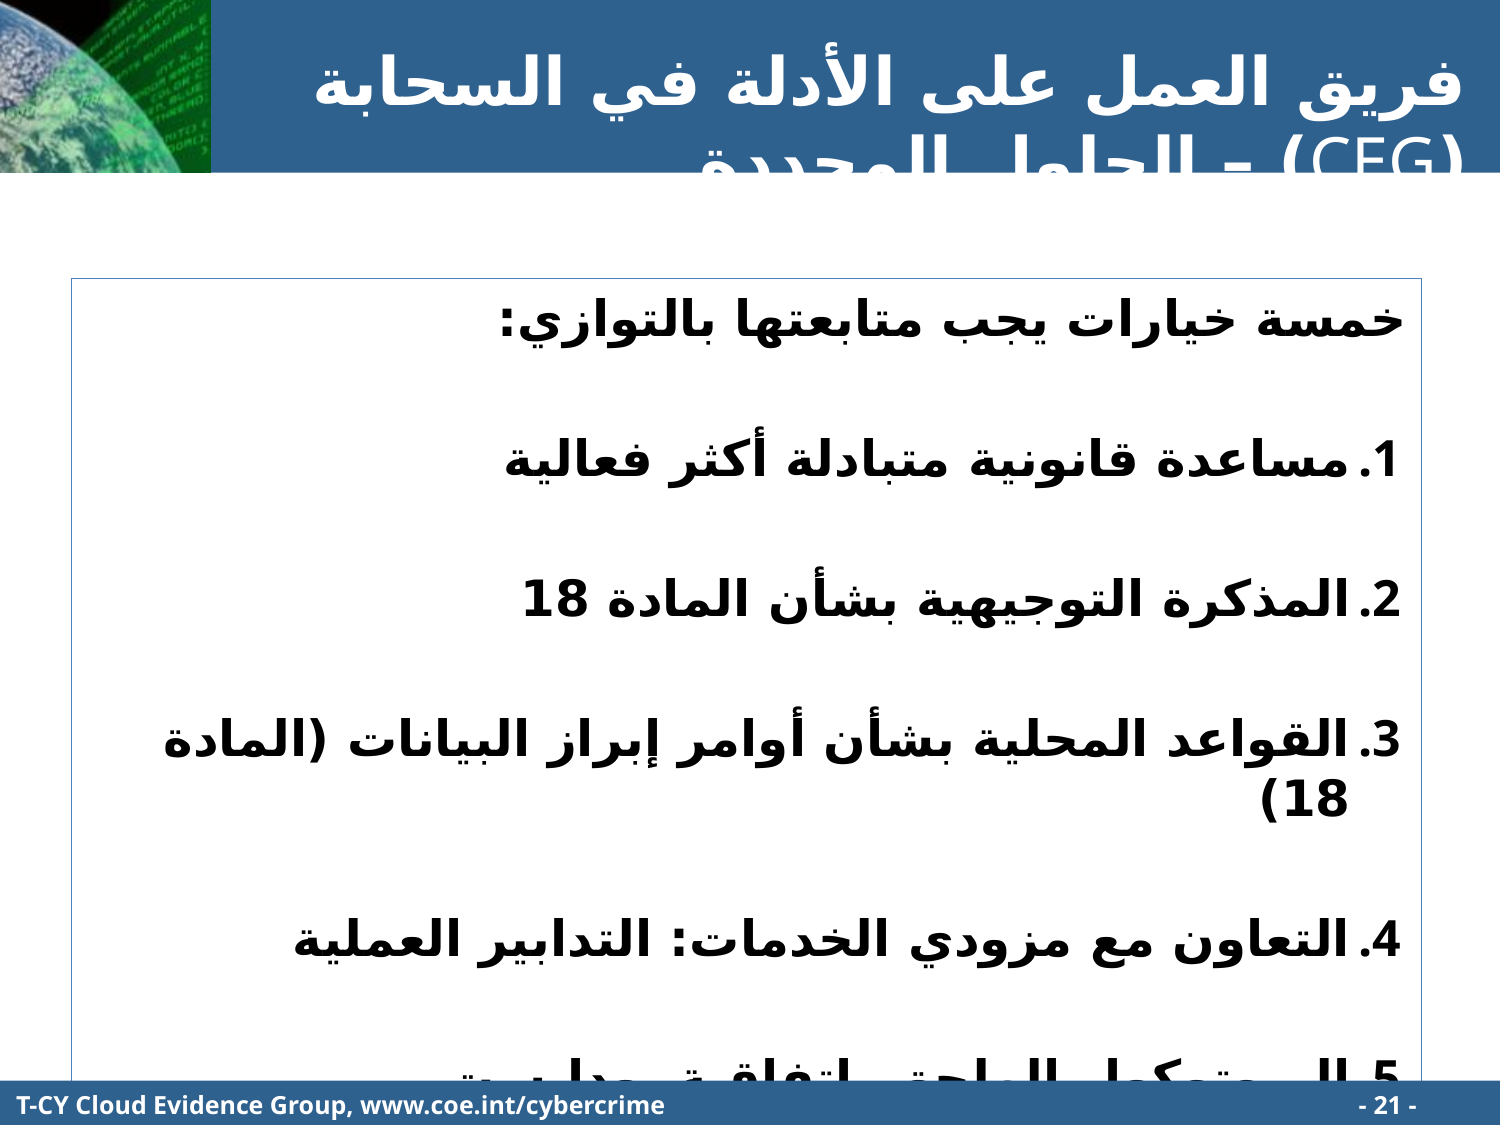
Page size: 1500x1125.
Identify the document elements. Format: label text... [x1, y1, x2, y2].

list خمسة خيارات يجب متابعتها بالتوازي: مساعدة قانونية متبادلة أكثر فعالية المذكرة التوجيهية بشأن المادة 18 القواعد المحلية بشأن أوامر إبراز البيانات (المادة 18) التعاون مع مزودي الخدمات: التدابير العملية البروتوكول الملحق باتفاقية بودابست [71, 278, 1422, 1079]
text_box [0, 1079, 1500, 1125]
text_box فريق العمل على الأدلة في السحابة (CEG) – الحلول المحددة [230, 31, 1483, 206]
text_box T-CY Cloud Evidence Group, www.coe.int/cybercrime - 21 - [1, 1082, 1500, 1125]
picture [0, 0, 212, 173]
text_box [214, 0, 1500, 175]
